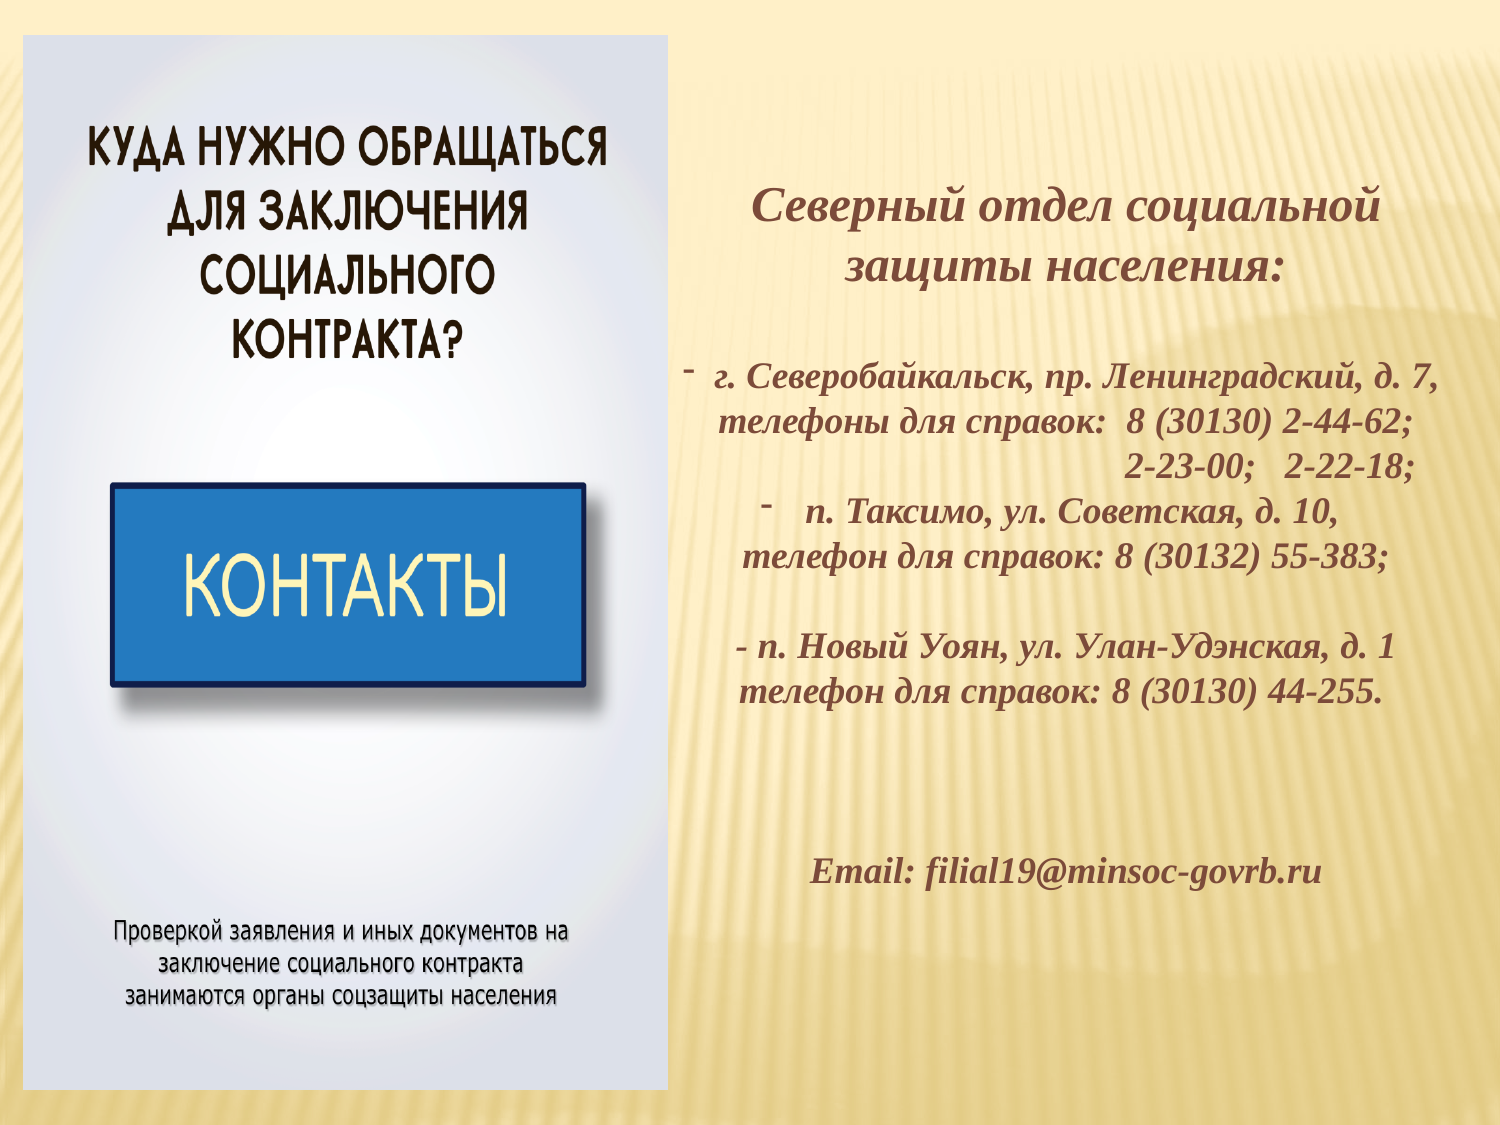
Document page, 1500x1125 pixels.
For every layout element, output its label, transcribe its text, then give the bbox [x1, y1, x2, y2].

text_box Северный отдел социальной защиты населения: г. Северобайкальск, пр. Ленинградский, д. 7, телефоны для справок: 8 (30130) 2-44-62; 2-23-00; 2-22-18; п. Таксимо, ул. Советская, д. 10, телефон для справок: 8 (30132) 55-383; - п. Новый Уоян, ул. Улан-Удэнская, д. 1 телефон для справок: 8 (30130) 44-255. Email: filial19@minsoc-govrb.ru [677, 163, 1465, 899]
picture [23, 34, 669, 1091]
